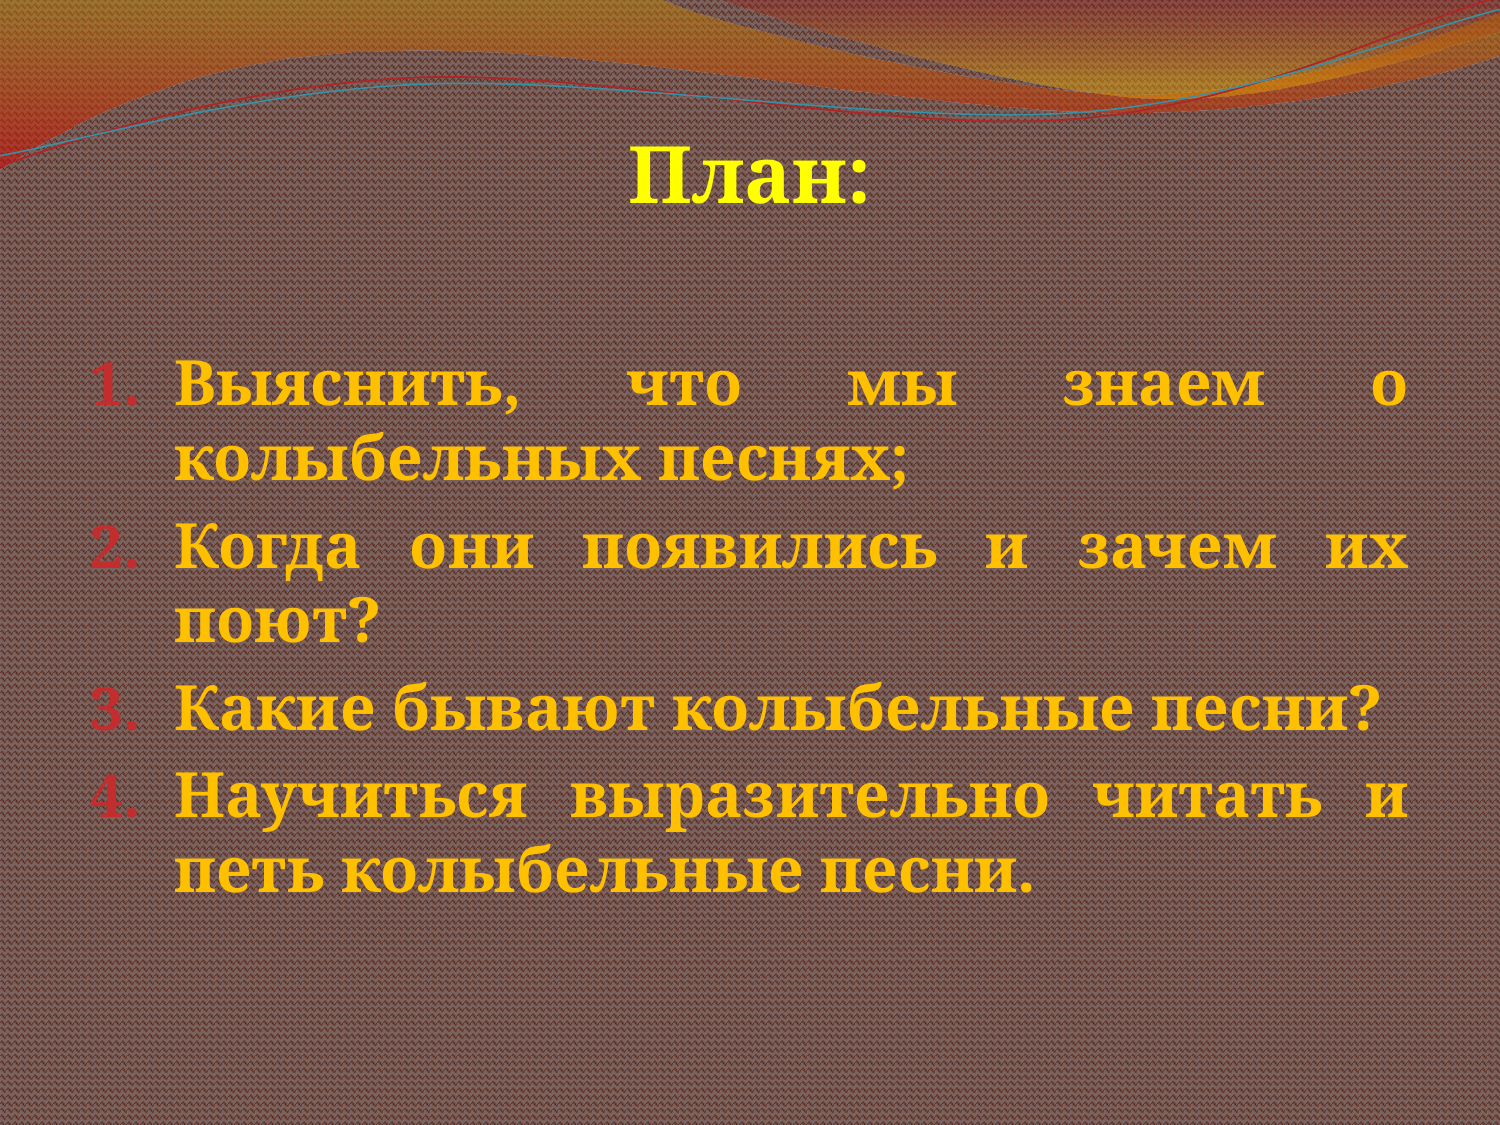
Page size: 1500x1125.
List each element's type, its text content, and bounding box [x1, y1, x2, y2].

list План: Выяснить, что мы знаем о колыбельных песнях; Когда они появились и зачем их поют? Какие бывают колыбельные песни? Научиться выразительно читать и петь колыбельные песни. [74, 116, 1426, 1091]
